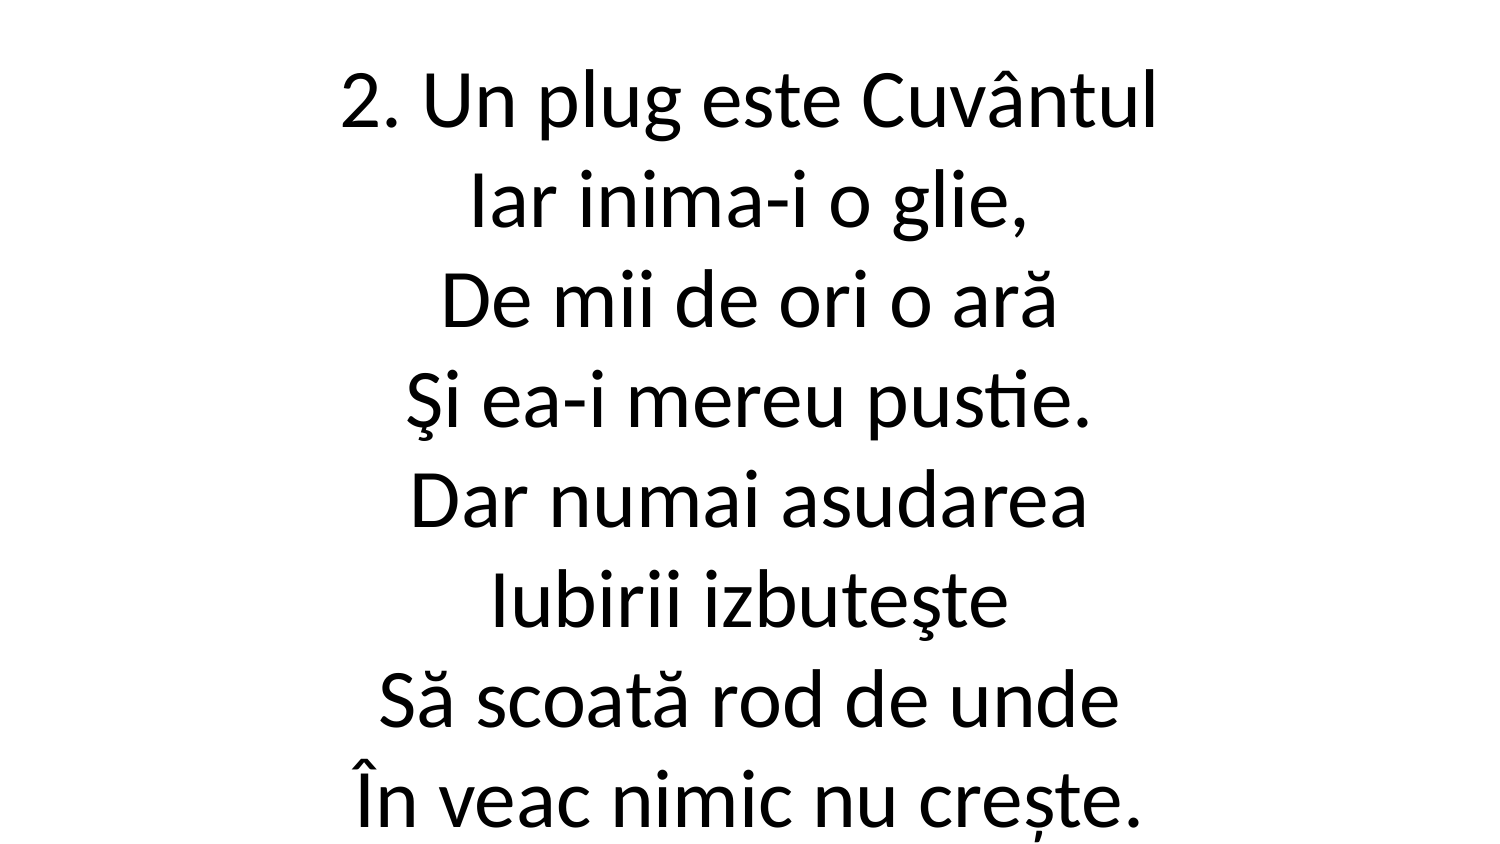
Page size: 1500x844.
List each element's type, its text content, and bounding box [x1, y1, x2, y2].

text_box 2. Un plug este Cuvântul Iar inima-i o glie, De mii de ori o ară Şi ea-i mereu pustie. Dar numai asudarea Iubirii izbuteşte Să scoată rod de unde În veac nimic nu crește. [324, 0, 1176, 844]
